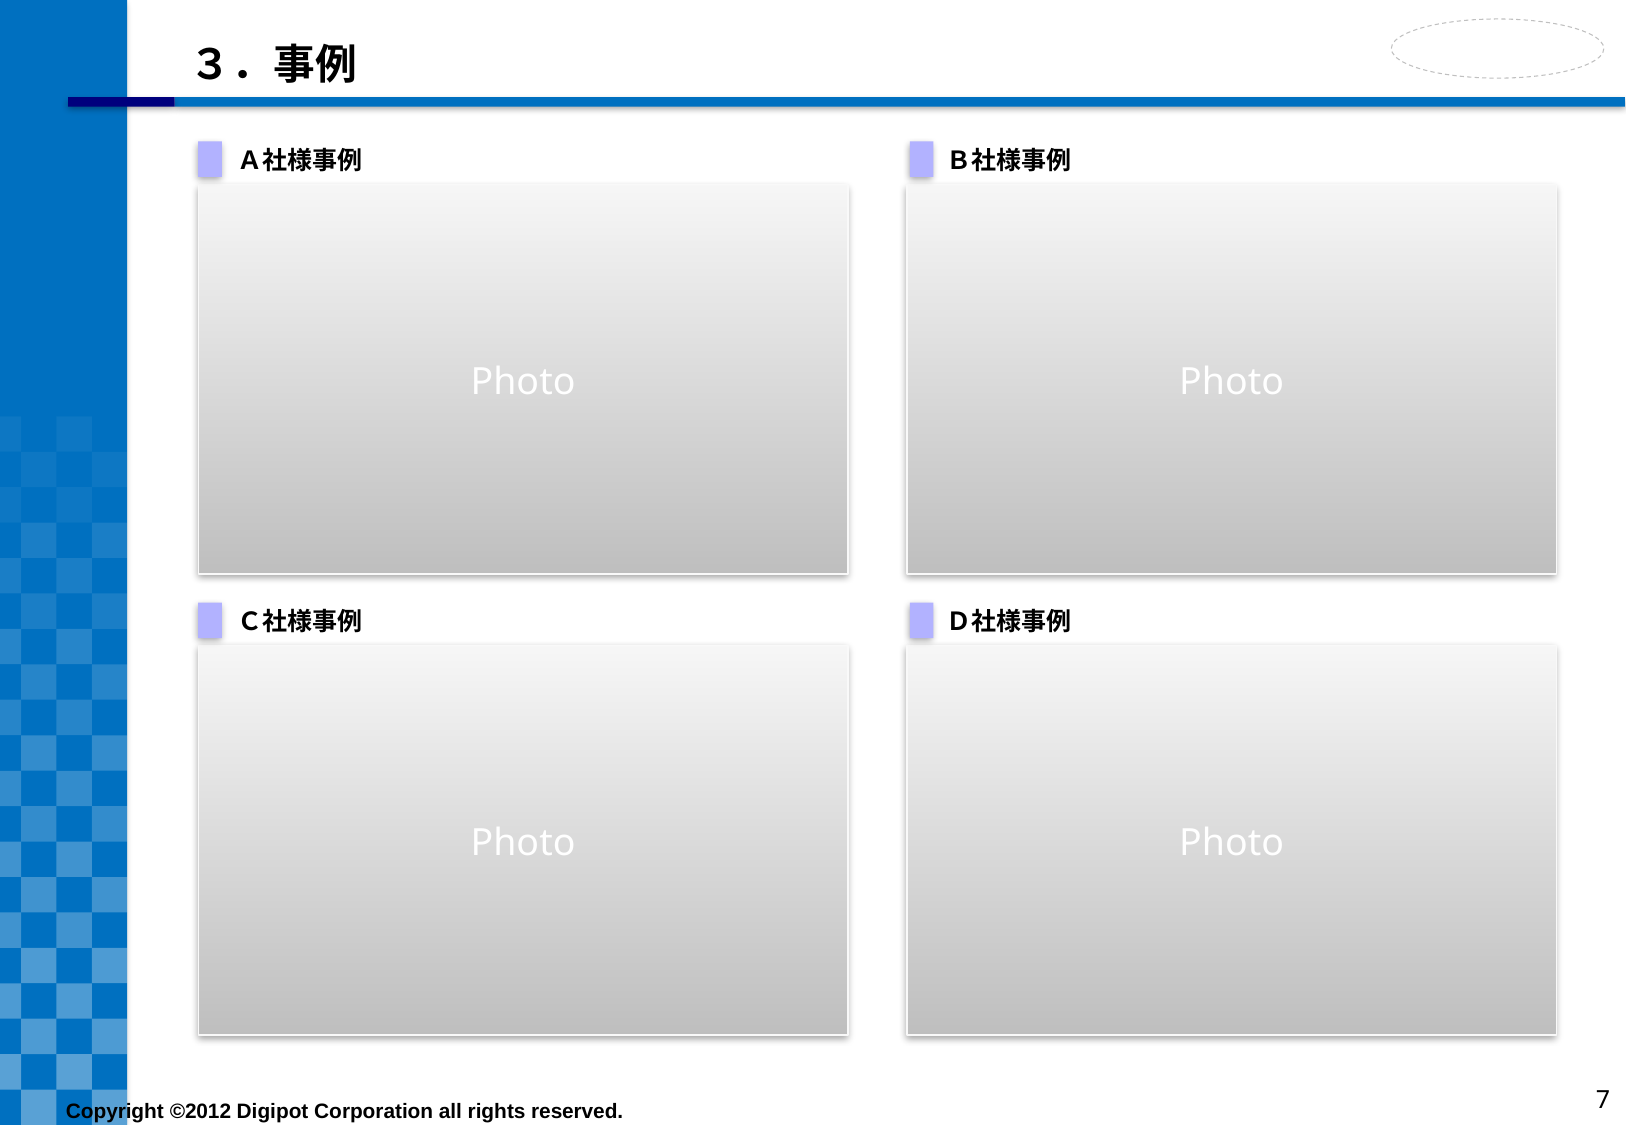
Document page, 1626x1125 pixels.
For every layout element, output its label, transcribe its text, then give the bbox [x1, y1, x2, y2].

title ３．事例 [174, 11, 1368, 114]
text_box Ｂ社様事例 [931, 137, 1112, 182]
text_box [198, 602, 222, 639]
text_box [909, 141, 934, 177]
text_box Ｄ社様事例 [931, 597, 1112, 643]
text_box Ａ社様事例 [222, 137, 403, 182]
text_box Photo [906, 645, 1557, 1036]
text_box Photo [198, 184, 849, 575]
slide_number 7 [1521, 1050, 1625, 1125]
text_box Photo [906, 184, 1557, 575]
text_box Photo [198, 645, 849, 1036]
text_box Ｃ社様事例 [222, 597, 403, 643]
text_box [198, 141, 222, 177]
text_box [909, 602, 934, 639]
